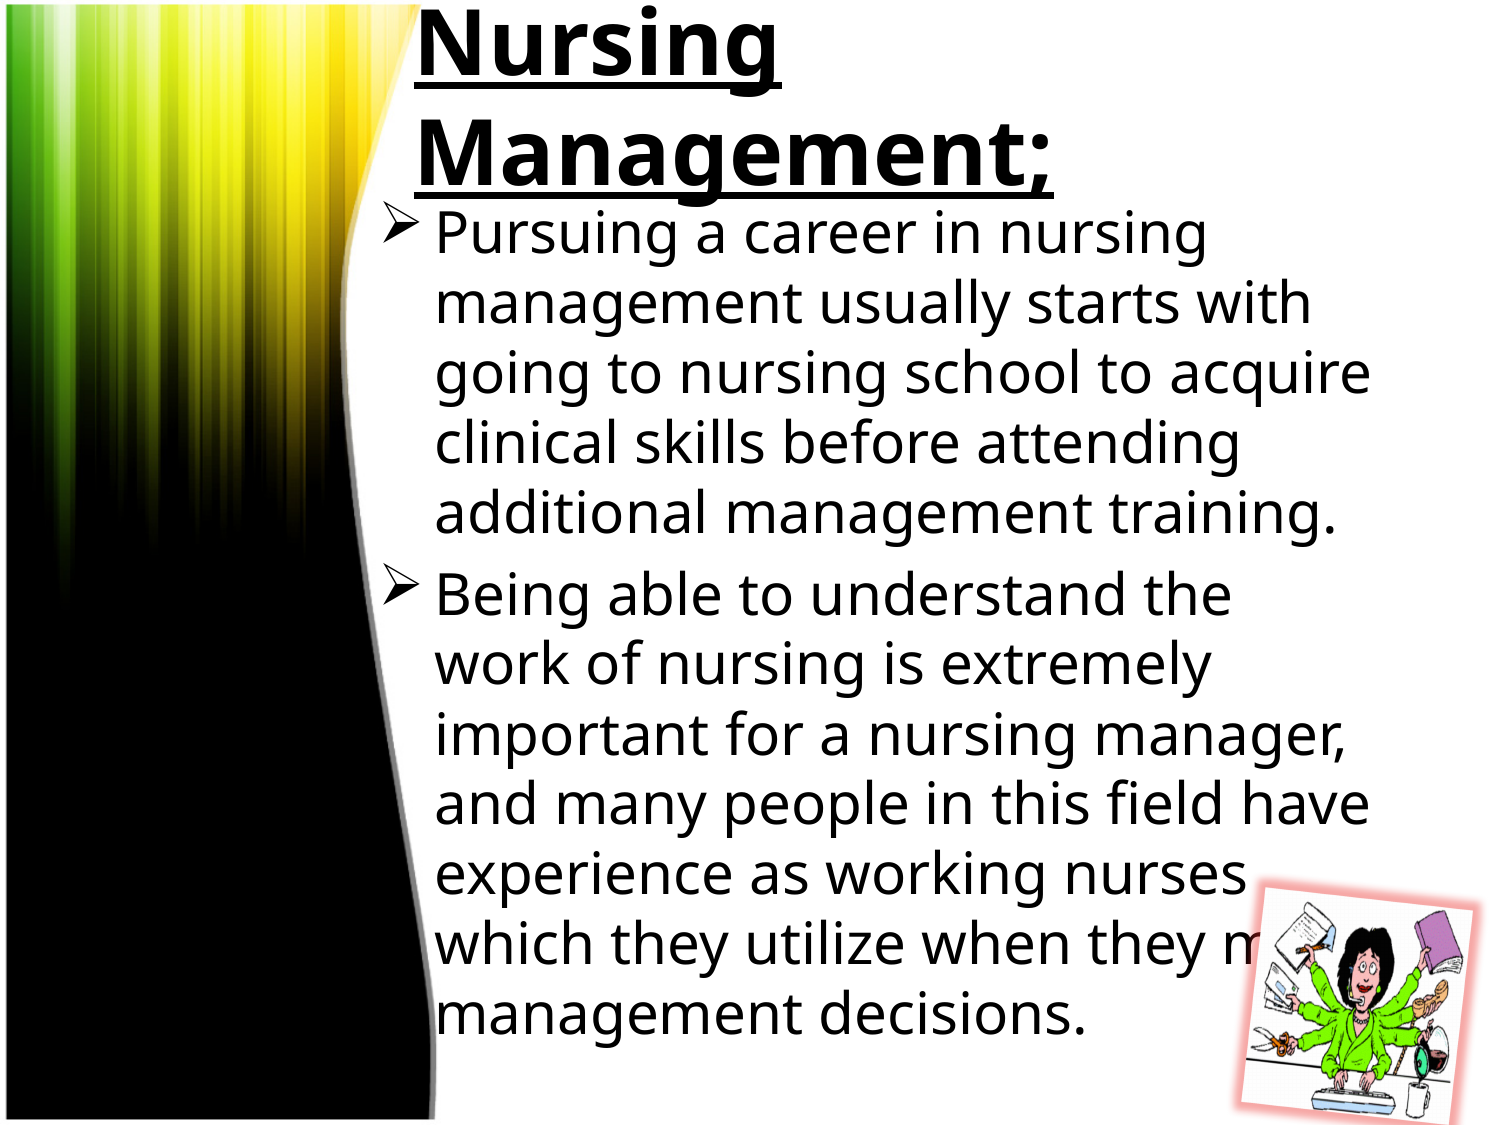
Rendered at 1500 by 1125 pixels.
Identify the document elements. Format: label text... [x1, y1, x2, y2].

title Nursing Management; [398, 0, 1426, 188]
picture [1242, 0, 1500, 1125]
picture [0, 0, 398, 1125]
list Pursuing a career in nursing management usually starts with going to nursing school to acquire clinical skills before attending additional management training. Being able to understand the work of nursing is extremely important for a nursing manager, and many people in this field have experience as working nurses which they utilize when they make management decisions. [363, 187, 1391, 1125]
